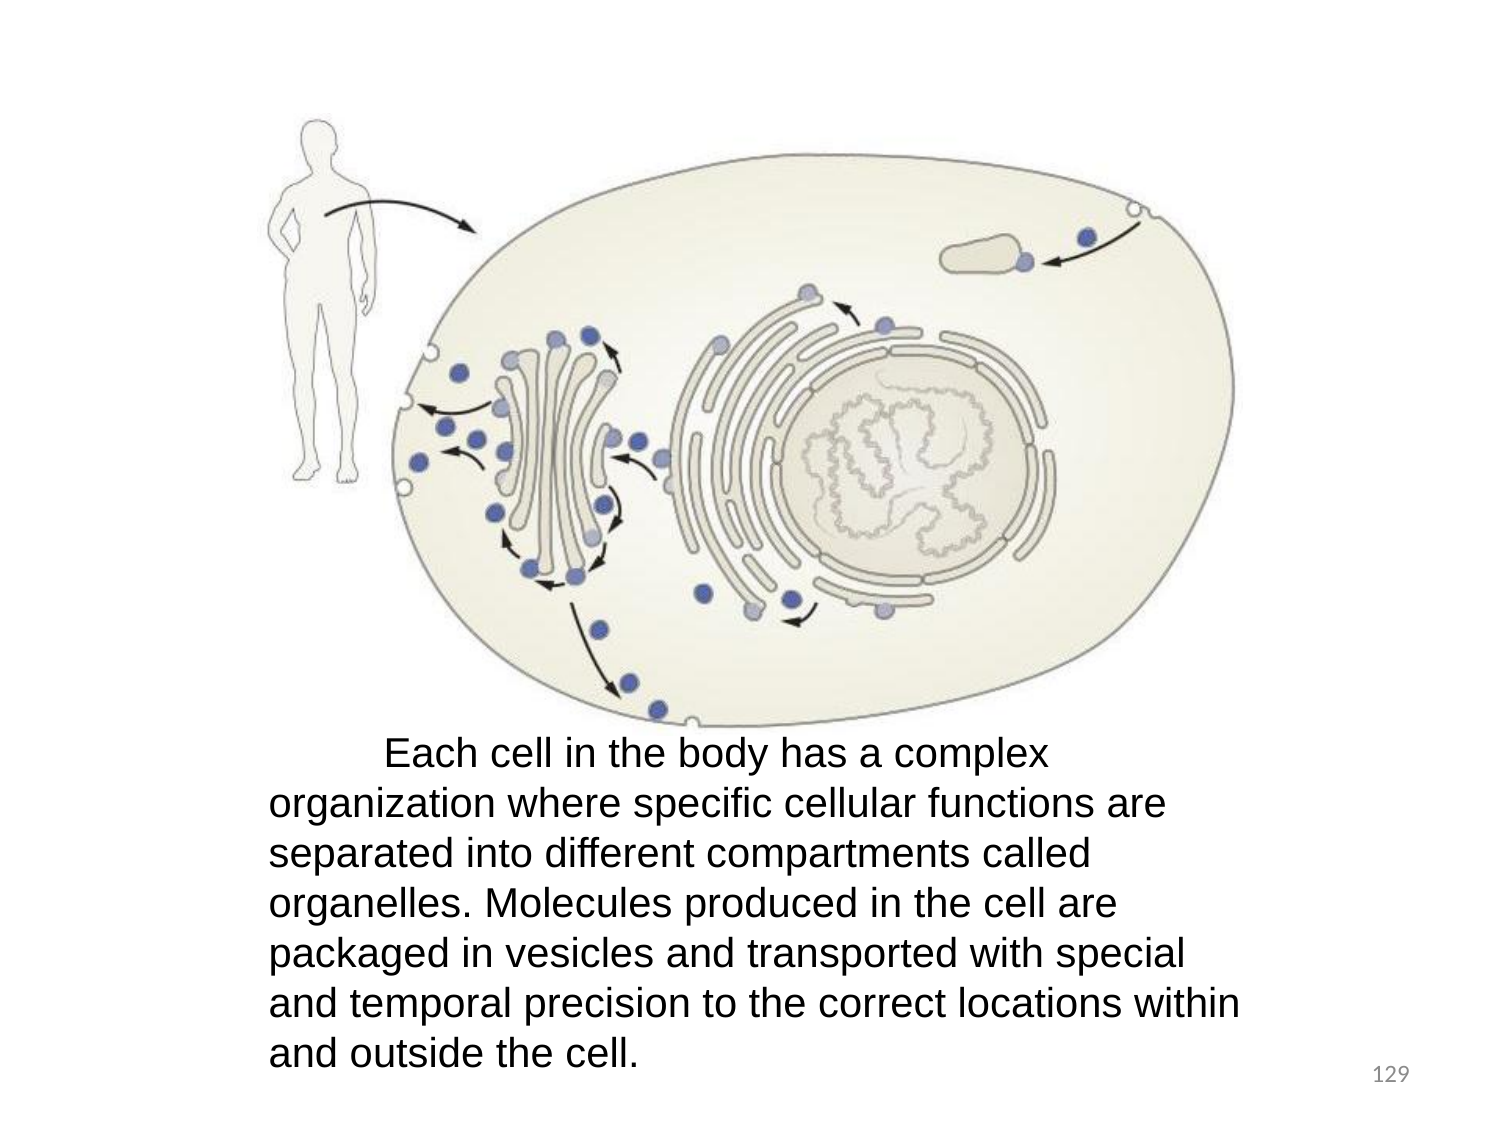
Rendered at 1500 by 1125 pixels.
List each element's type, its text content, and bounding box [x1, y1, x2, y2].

slide_number 129 [1074, 1042, 1425, 1103]
text_box Each cell in the body has a complex organization where specific cellular functions are separated into different compartments called organelles. Molecules produced in the cell are packaged in vesicles and transported with special and temporal precision to the correct locations within and outside the cell. [253, 668, 1270, 1084]
picture [257, 113, 1243, 736]
